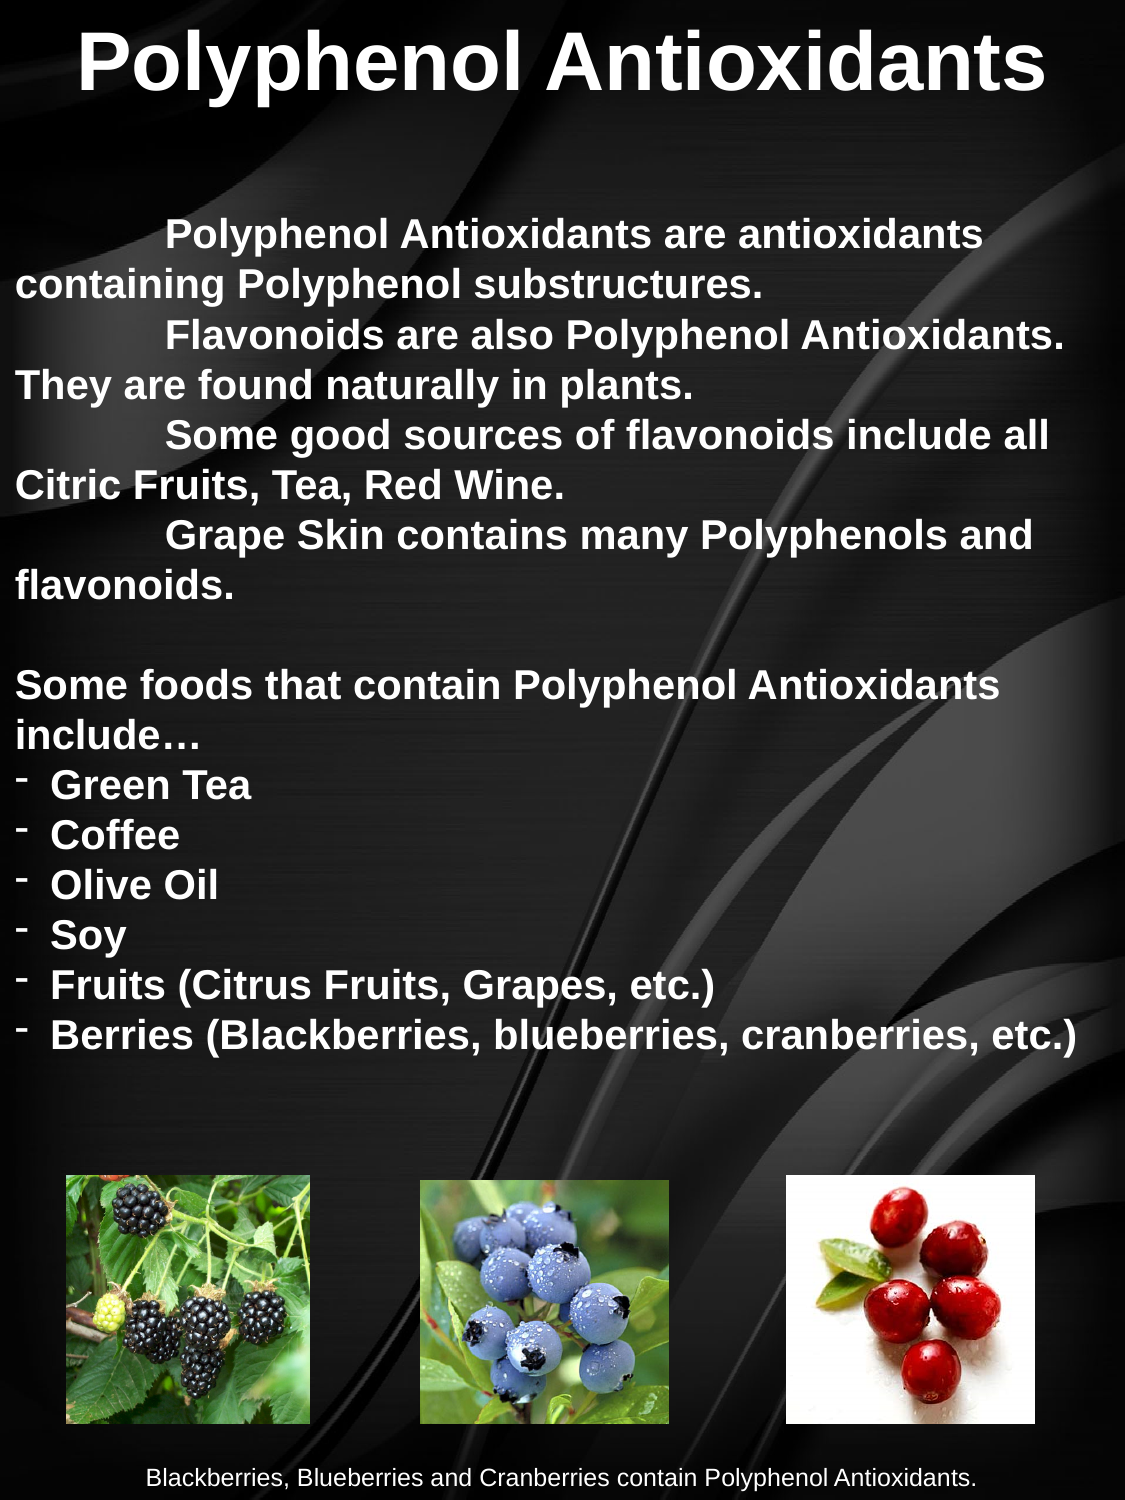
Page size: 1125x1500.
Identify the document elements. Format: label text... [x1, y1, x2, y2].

text_box Blackberries, Blueberries and Cranberries contain Polyphenol Antioxidants. [0, 1454, 1125, 1500]
text_box Polyphenol Antioxidants Polyphenol Antioxidants are antioxidants containing Polyphenol substructures. Flavonoids are also Polyphenol Antioxidants. They are found naturally in plants. Some good sources of flavonoids include all Citric Fruits, Tea, Red Wine. Grape Skin contains many Polyphenols and flavonoids. Some foods that contain Polyphenol Antioxidants include… Green Tea Coffee Olive Oil Soy Fruits (Citrus Fruits, Grapes, etc.) Berries (Blackberries, blueberries, cranberries, etc.) [0, 0, 1125, 1066]
picture [0, 1066, 1125, 1454]
